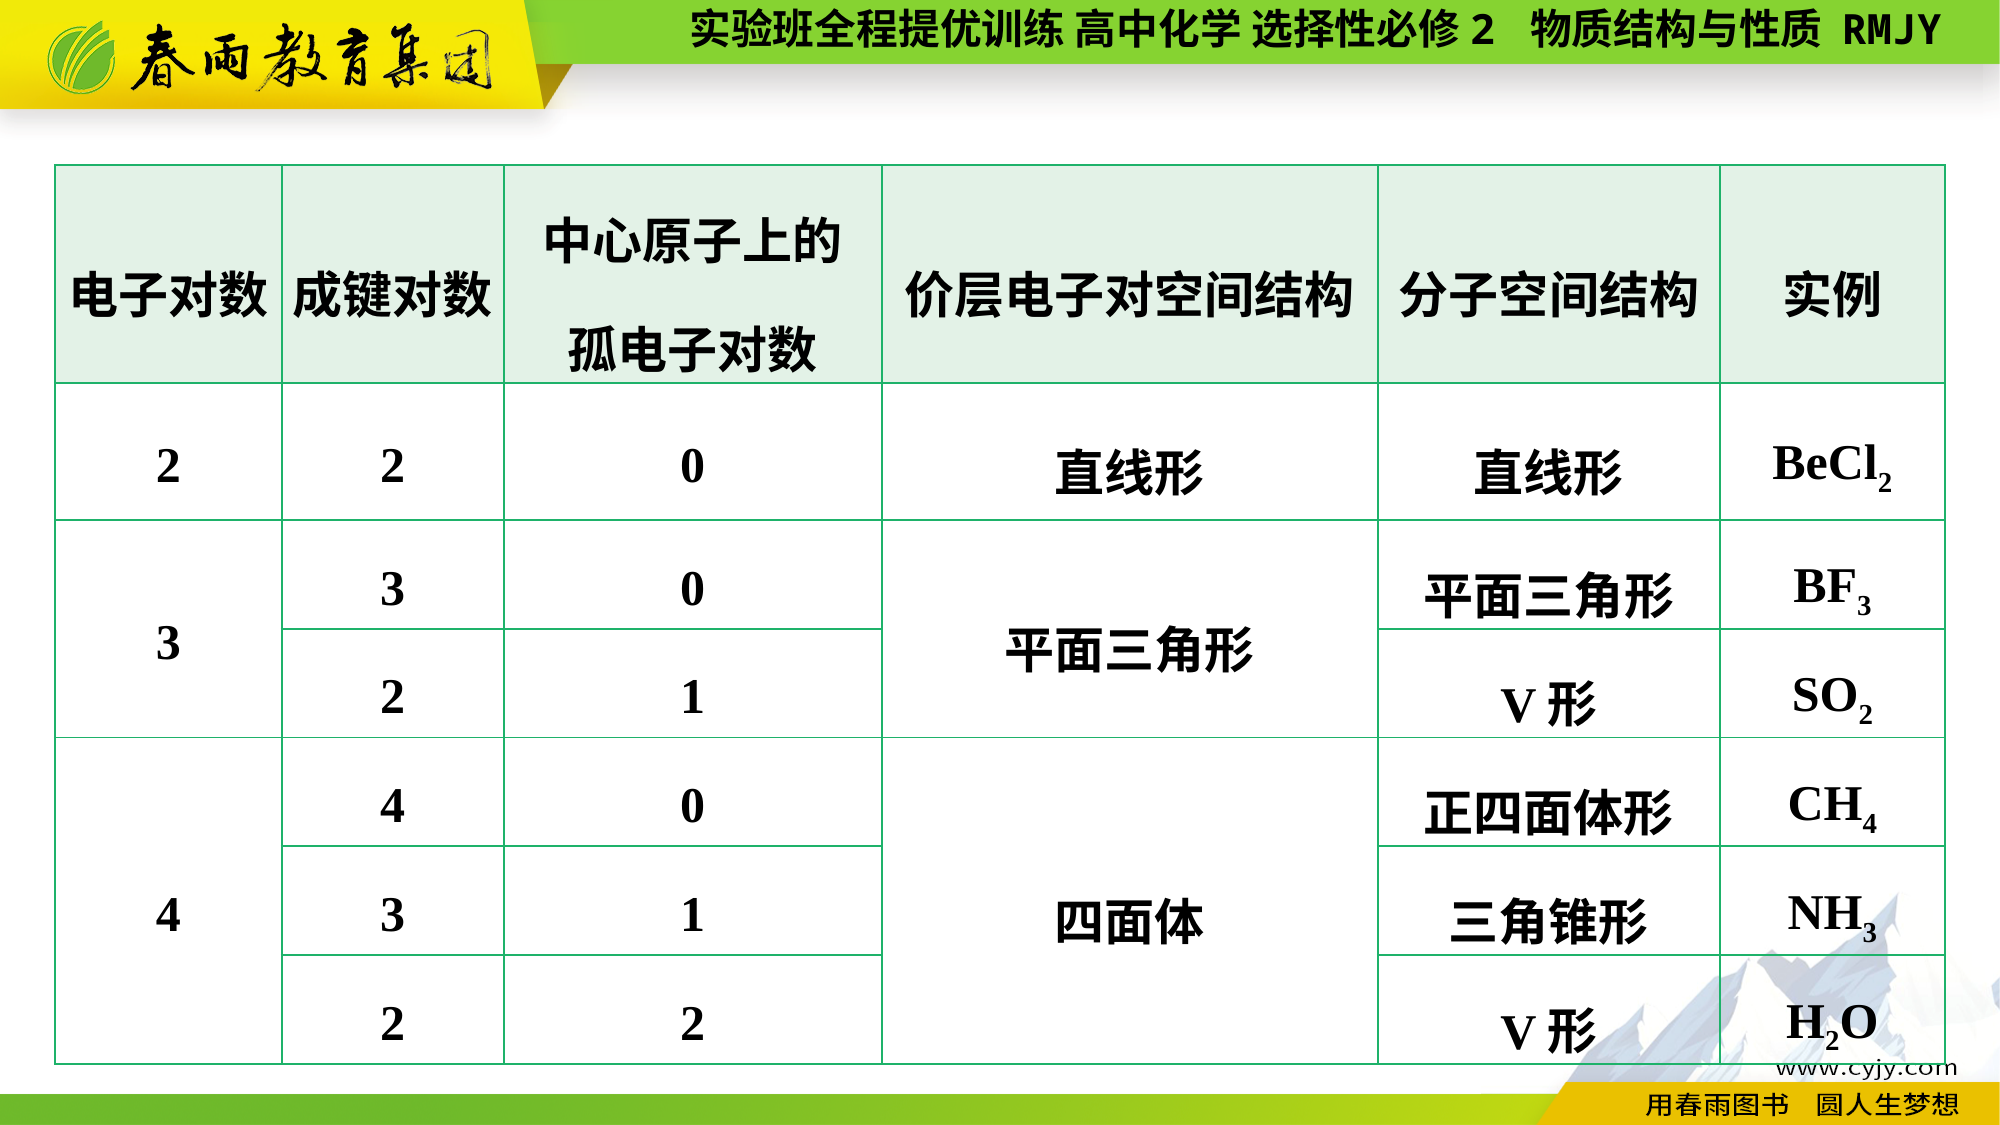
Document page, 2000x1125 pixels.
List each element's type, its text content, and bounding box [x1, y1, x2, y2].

table_cell 直线形 [1379, 384, 1719, 519]
table_cell 2 [56, 384, 281, 519]
table_header 价层电子对空间结构 [883, 166, 1377, 382]
table_cell NH3 [1721, 847, 1944, 954]
table_cell 3 [283, 847, 503, 954]
table_cell 2 [283, 384, 503, 519]
picture [0, 0, 2000, 1125]
table_cell 2 [283, 630, 503, 737]
table_cell 三角锥形 [1379, 847, 1719, 954]
table_cell 3 [56, 521, 281, 737]
table_cell 0 [505, 384, 881, 519]
table_header 分子空间结构 [1379, 166, 1719, 382]
table_cell CH4 [1721, 738, 1944, 845]
table_header 实例 [1721, 166, 1944, 382]
table_cell V形 [1379, 956, 1719, 1063]
table_cell 平面三角形 [883, 521, 1377, 737]
table_cell 2 [283, 956, 503, 1063]
table_cell BF3 [1721, 521, 1944, 628]
table_cell V形 [1379, 630, 1719, 737]
table_header 成键对数 [283, 166, 503, 382]
table_cell 2 [505, 956, 881, 1063]
table_cell 平面三角形 [1379, 521, 1719, 628]
table_header 电子对数 [56, 166, 281, 382]
table_cell SO2 [1721, 630, 1944, 737]
table_cell 1 [505, 630, 881, 737]
table_cell H2O [1721, 956, 1944, 1063]
table_cell 4 [56, 738, 281, 1063]
table_cell 正四面体形 [1379, 738, 1719, 845]
table_cell 0 [505, 738, 881, 845]
table_cell 1 [505, 847, 881, 954]
table_cell 直线形 [883, 384, 1377, 519]
table_cell 4 [283, 738, 503, 845]
table_cell 0 [505, 521, 881, 628]
table_cell 四面体 [883, 738, 1377, 1063]
table_cell BeCl2 [1721, 384, 1944, 519]
table_header 中心原子上的 孤电子对数 [505, 166, 881, 382]
table_cell 3 [283, 521, 503, 628]
